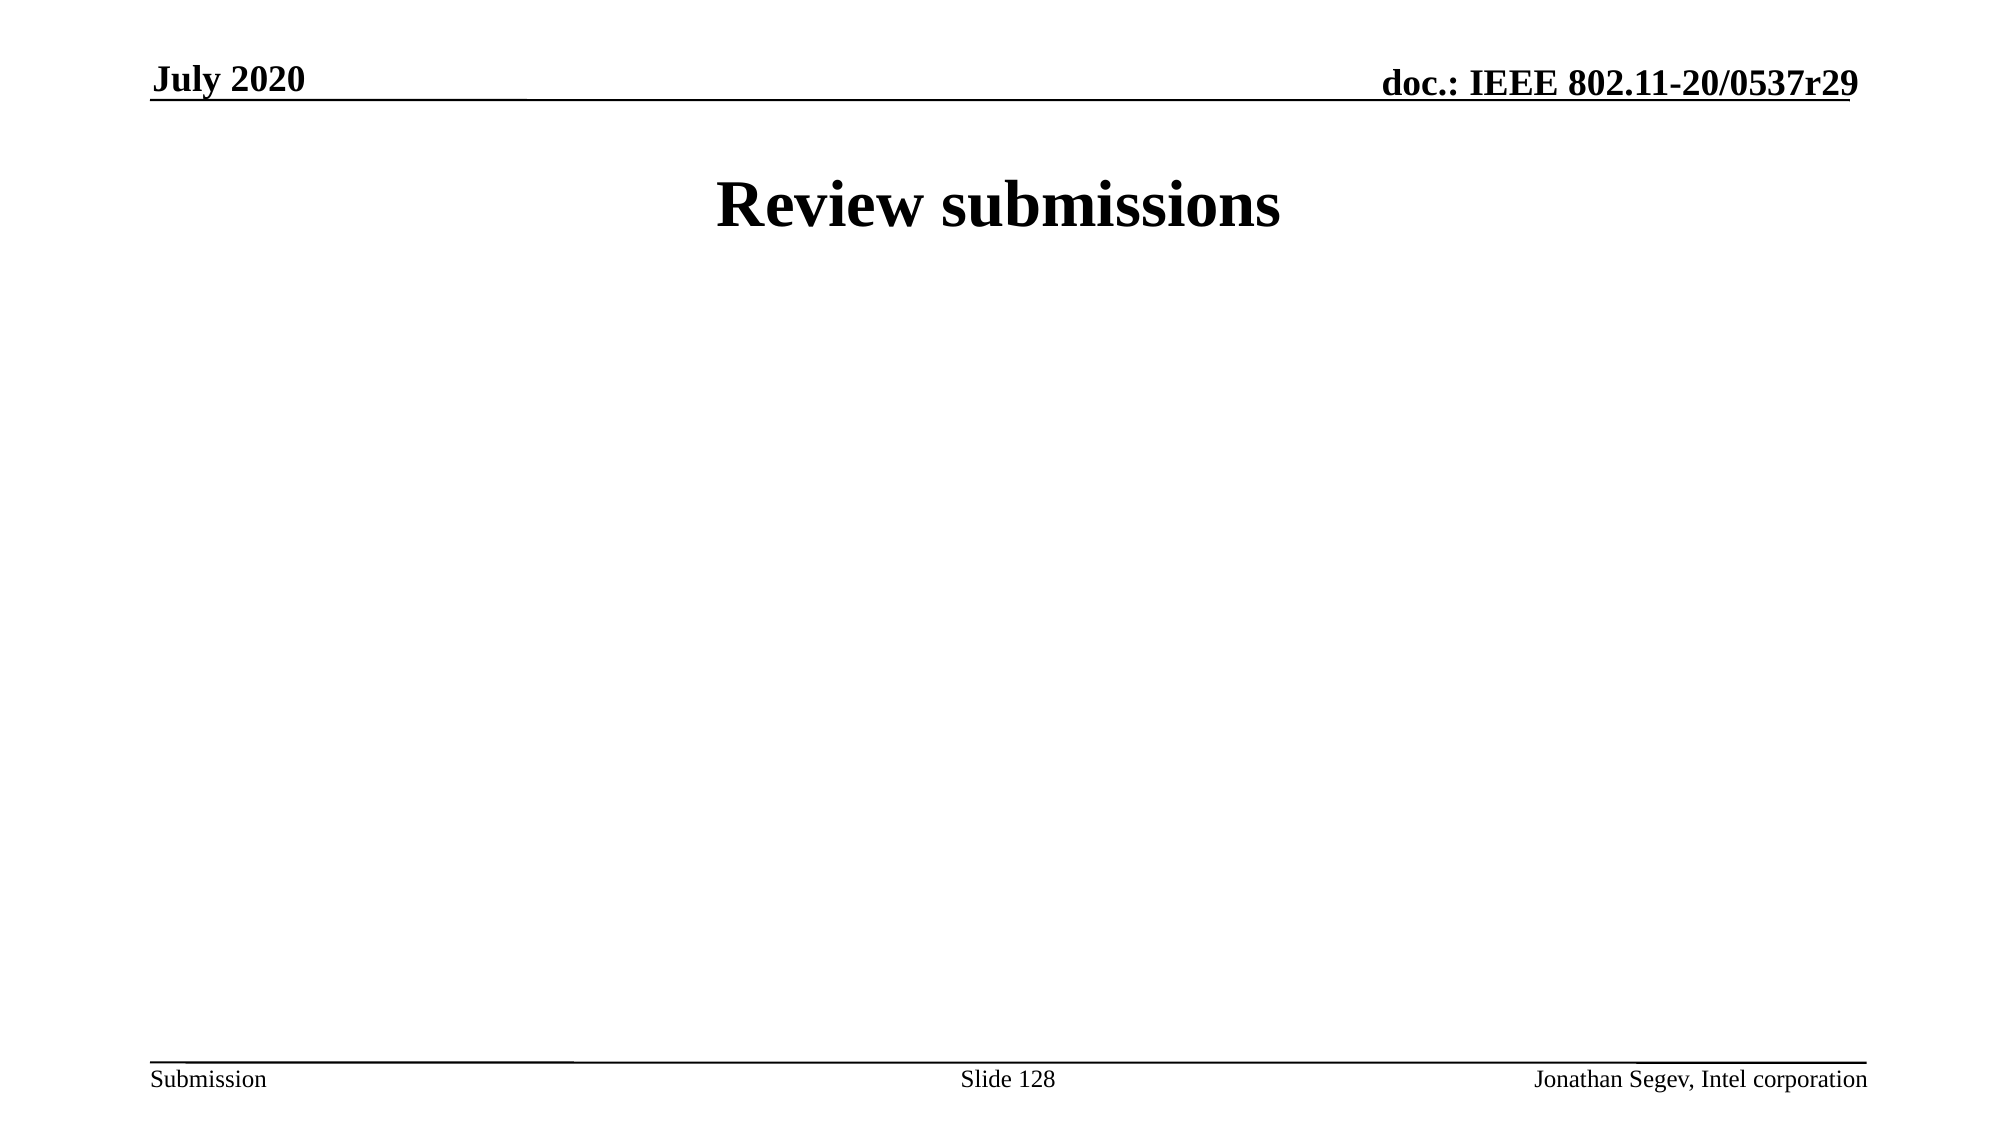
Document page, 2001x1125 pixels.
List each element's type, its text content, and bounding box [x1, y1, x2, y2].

title Review submissions [149, 112, 1850, 288]
footer Jonathan Segev, Intel corporation [1171, 1061, 1869, 1093]
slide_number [152, 54, 563, 100]
slide_number Slide 128 [950, 1061, 1067, 1123]
